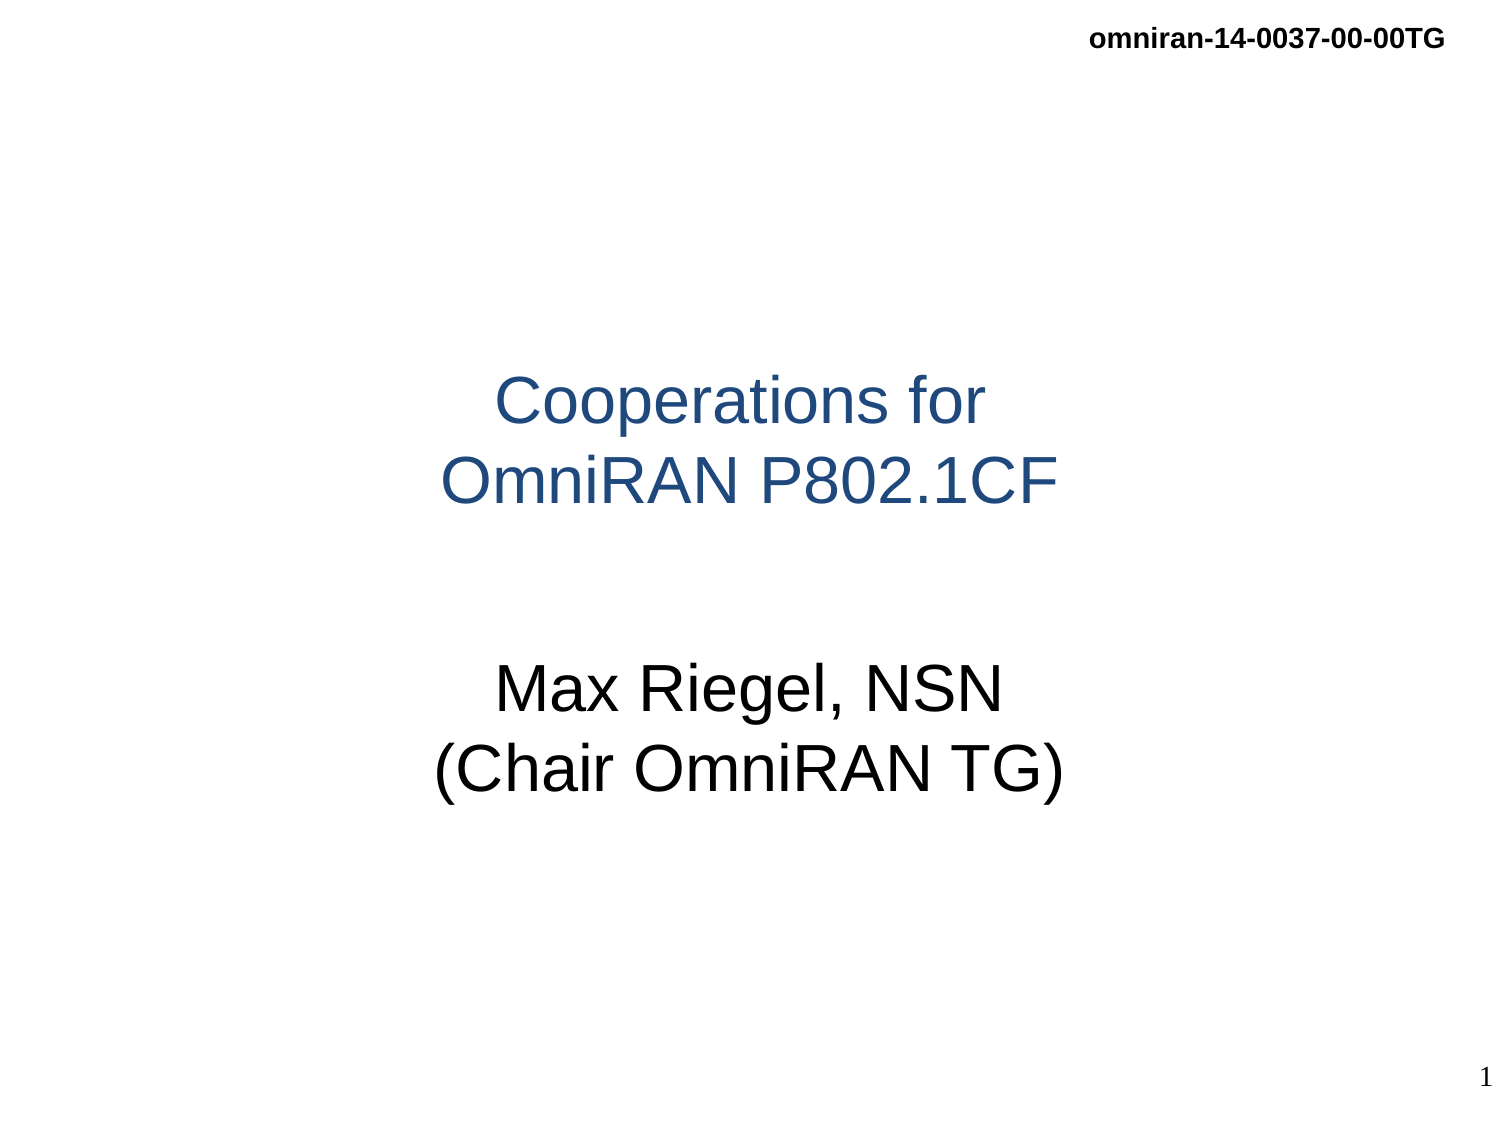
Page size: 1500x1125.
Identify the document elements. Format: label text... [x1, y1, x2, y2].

title Cooperations for OmniRAN P802.1CF [112, 349, 1388, 591]
subtitle Max Riegel, NSN (Chair OmniRAN TG) [225, 637, 1275, 925]
